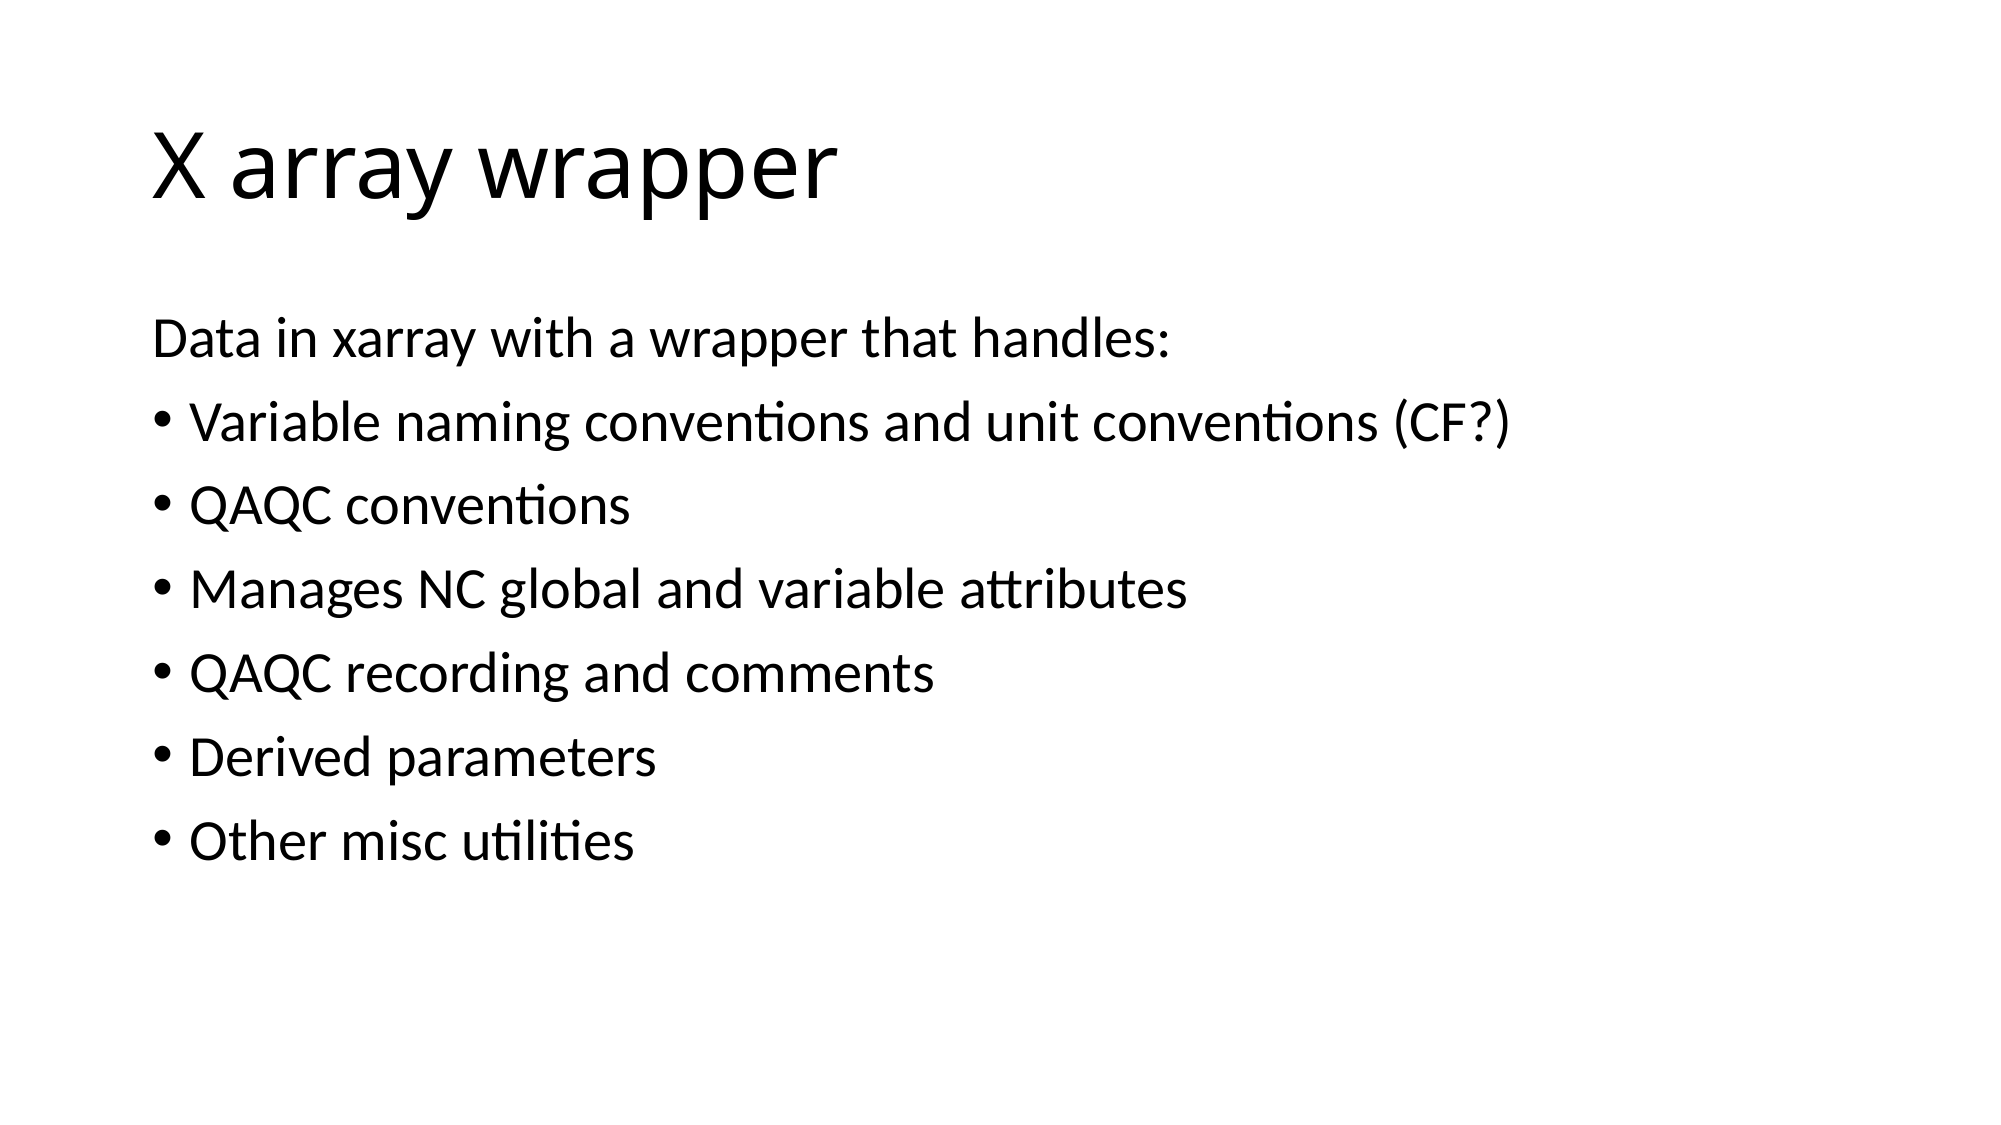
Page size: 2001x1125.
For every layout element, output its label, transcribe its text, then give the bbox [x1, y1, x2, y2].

list Data in xarray with a wrapper that handles: Variable naming conventions and unit conventions (CF?) QAQC conventions Manages NC global and variable attributes QAQC recording and comments Derived parameters Other misc utilities [137, 299, 1863, 1014]
title X array wrapper [137, 59, 1863, 278]
